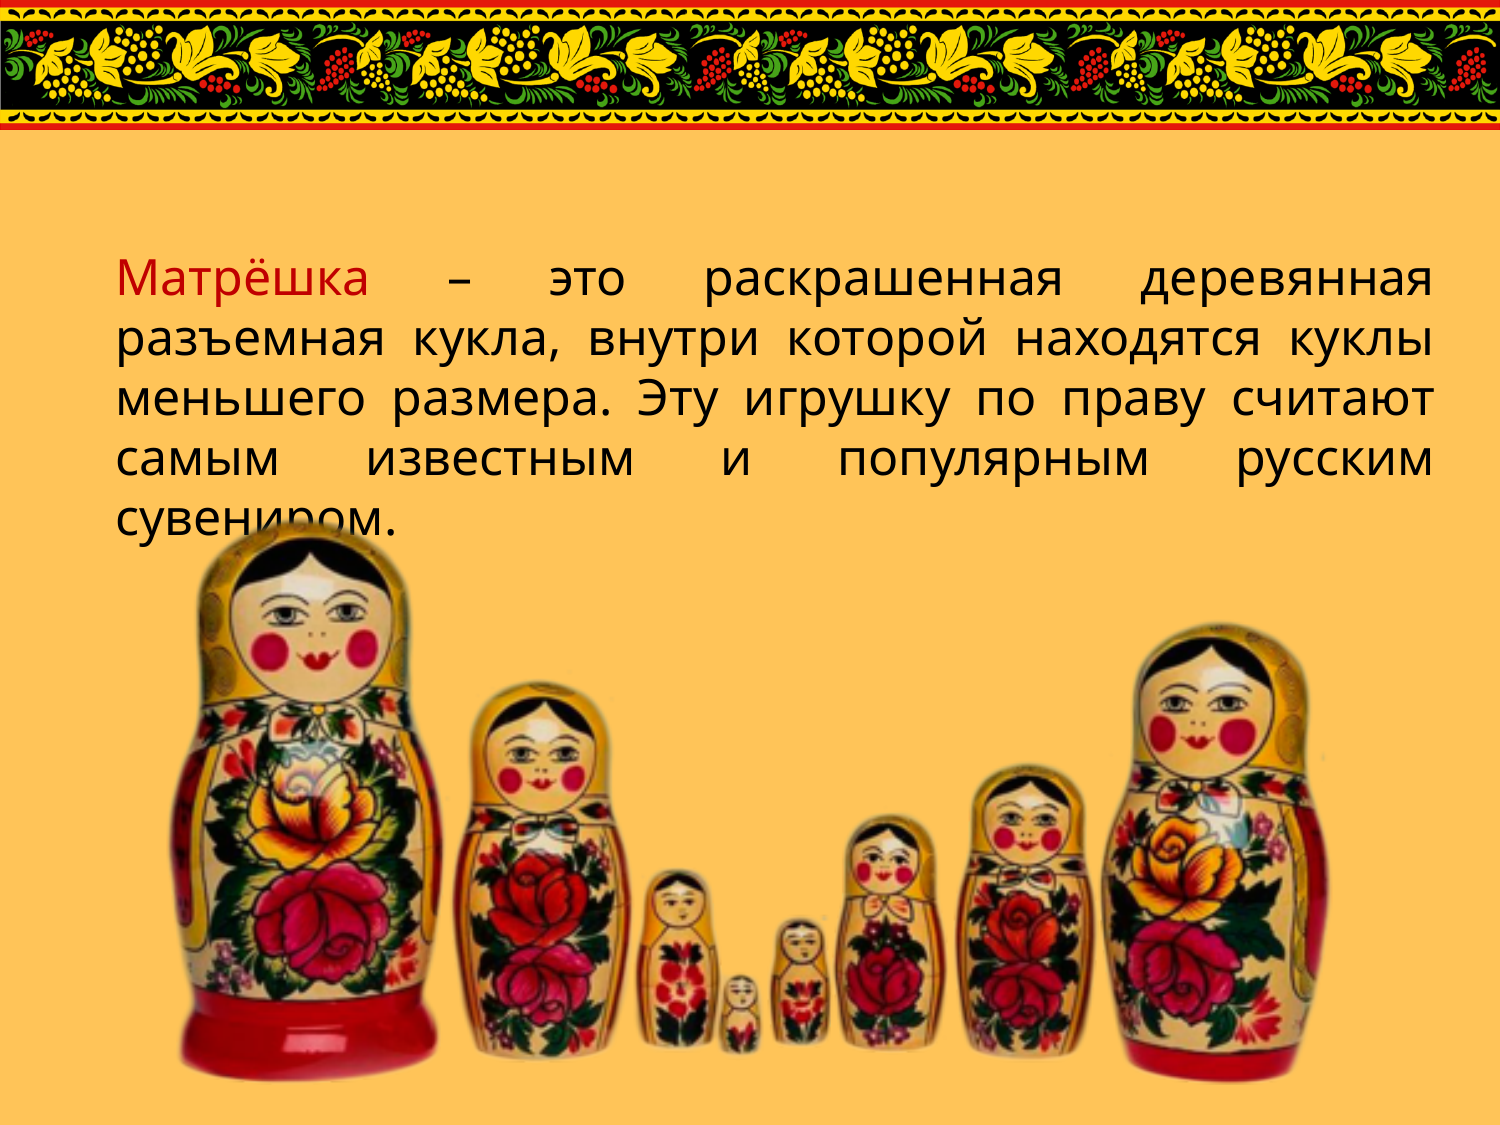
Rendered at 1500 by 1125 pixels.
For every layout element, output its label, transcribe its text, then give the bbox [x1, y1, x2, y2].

picture [0, 0, 1500, 1125]
list Матрёшка – это раскрашенная деревянная разъемная кукла, внутри которой находятся куклы меньшего размера. Эту игрушку по праву считают самым известным и популярным русским сувениром. [100, 237, 1451, 557]
